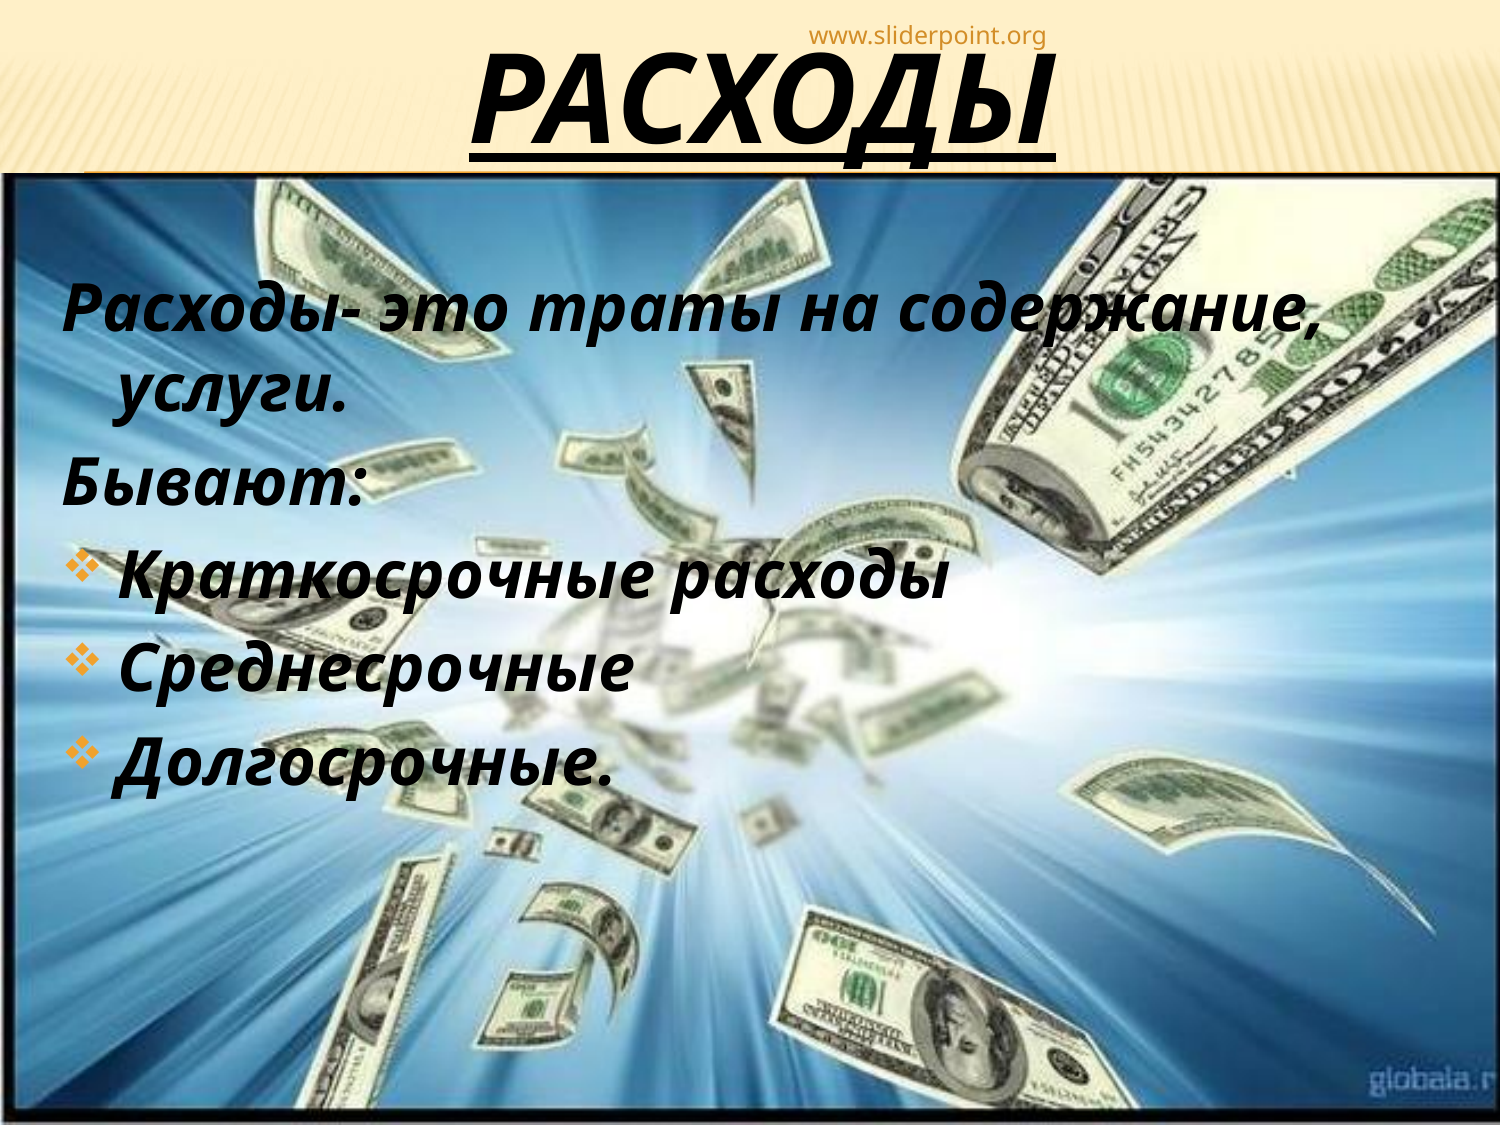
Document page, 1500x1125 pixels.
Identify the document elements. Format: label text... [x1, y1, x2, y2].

footer www.sliderpoint.org [587, 12, 1063, 60]
picture [0, 172, 1500, 1125]
title расходы [50, 0, 1475, 171]
